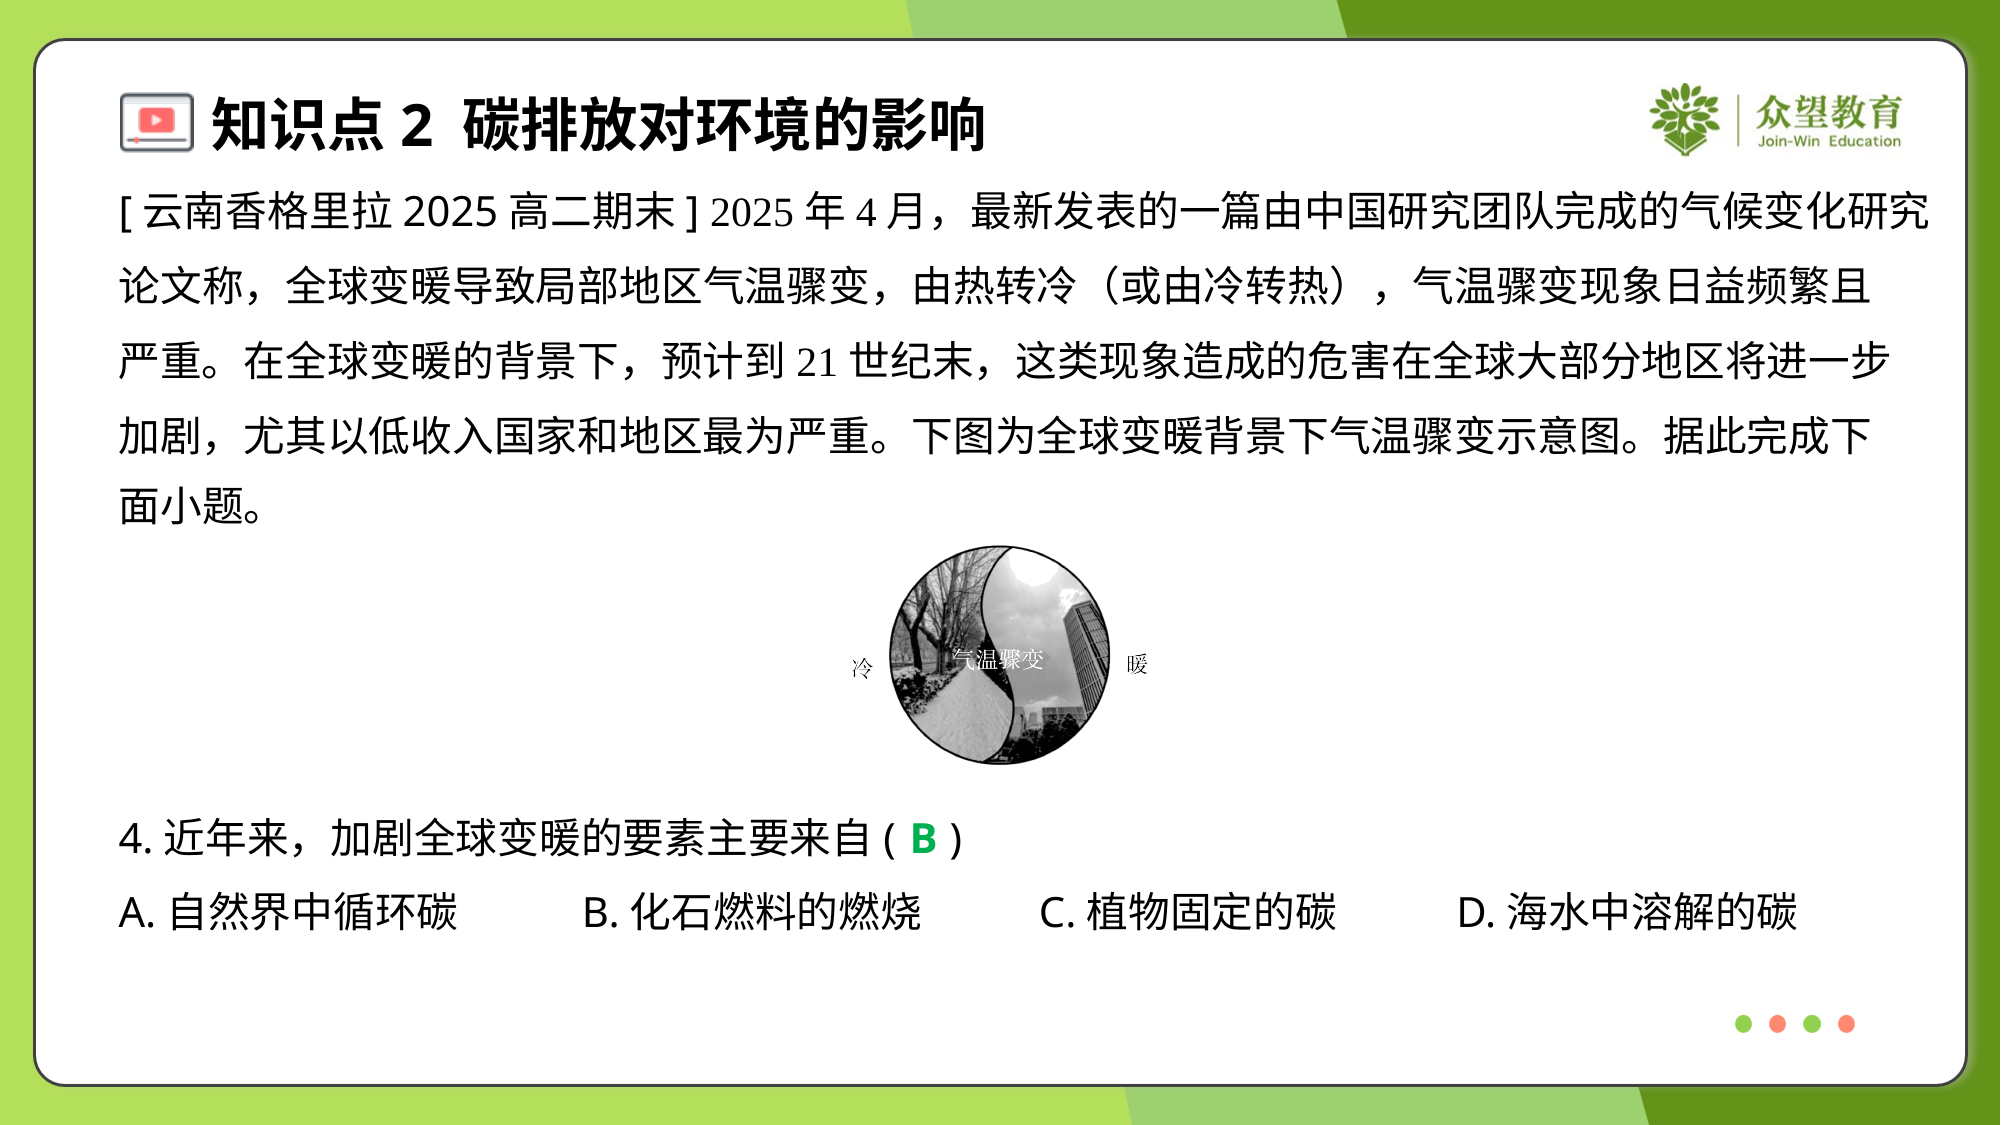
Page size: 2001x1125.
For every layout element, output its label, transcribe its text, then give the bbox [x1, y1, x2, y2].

text_box 4.近年来，加剧全球变暖的要素主要来自( ) [118, 786, 894, 853]
text_box B [894, 786, 953, 854]
text_box 4.近年来，加剧全球变暖的要素主要来自( ) [953, 786, 1883, 853]
picture [0, 0, 2000, 1125]
text_box A.自然界中循环碳 B.化石燃料的燃烧 C.植物固定的碳 D.海水中溶解的碳 [118, 860, 1883, 928]
text_box [云南香格里拉2025高二期末] 2025年4月，最新发表的一篇由中国研究团队完成的气候变化研究 论文称，全球变暖导致局部地区气温骤变，由热转冷（或由冷转热），气温骤变现象日益频繁且 严重。在全球变暖的背景下，预计到21世纪末，这类现象造成的危害在全球大部分地区将进一步 加剧，尤其以低收入国家和地区最为严重。下图为全球变暖背景下气温骤变示意图。据此完成下 面小题。 [118, 159, 1883, 523]
